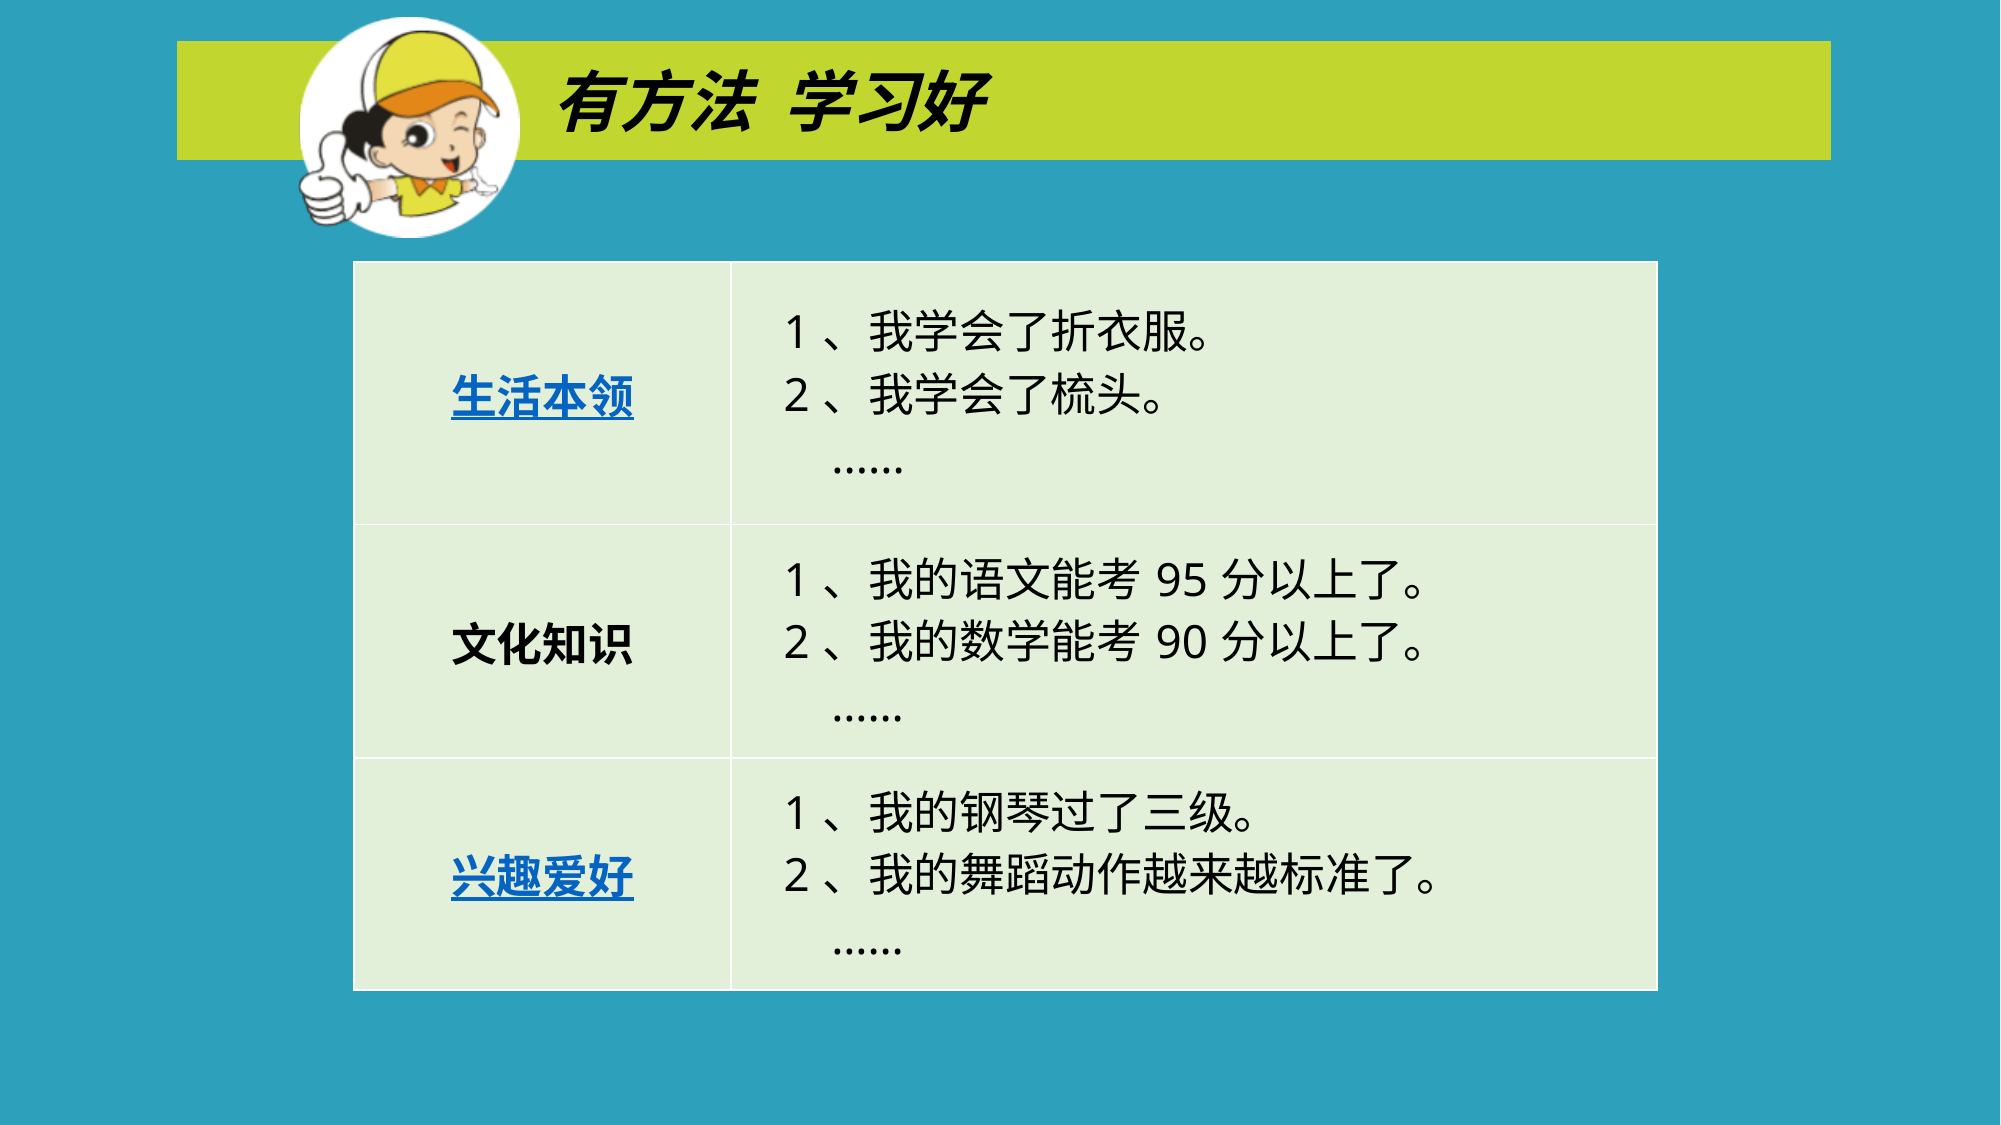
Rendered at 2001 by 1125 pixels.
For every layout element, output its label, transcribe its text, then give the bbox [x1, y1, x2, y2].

table_header 生活本领 [355, 263, 730, 524]
table_cell 1、我的语文能考95分以上了。 2、我的数学能考90分以上了。 …… [732, 525, 1656, 757]
table_header 1、我学会了折衣服。 2、我学会了梳头。 ...... [732, 263, 1656, 524]
table_cell 兴趣爱好 [355, 759, 730, 989]
table_cell 1、我的钢琴过了三级。 2、我的舞蹈动作越来越标准了。 …… [732, 759, 1656, 989]
table_cell 文化知识 [355, 525, 730, 757]
picture [0, 0, 2001, 1125]
